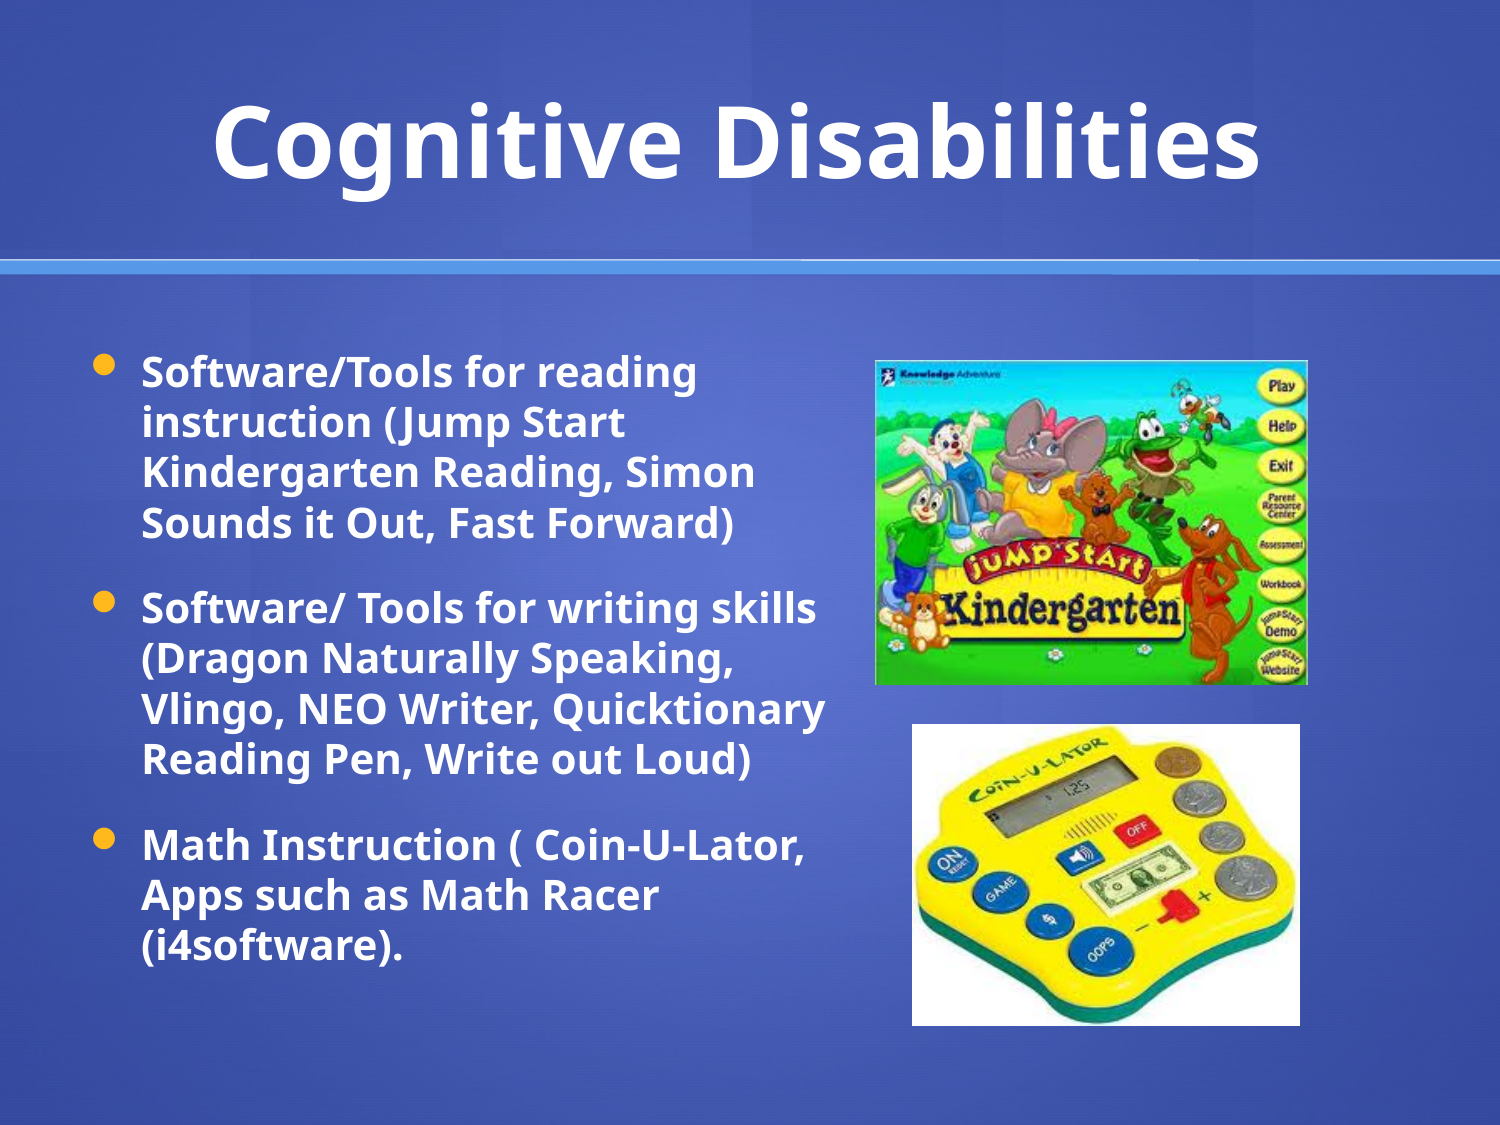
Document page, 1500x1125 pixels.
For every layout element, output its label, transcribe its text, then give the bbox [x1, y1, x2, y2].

list Software/Tools for reading instruction (Jump Start Kindergarten Reading, Simon Sounds it Out, Fast Forward) Software/ Tools for writing skills (Dragon Naturally Speaking, Vlingo, NEO Writer, Quicktionary Reading Pen, Write out Loud) Math Instruction ( Coin-U-Lator, Apps such as Math Racer (i4software). [75, 337, 863, 988]
picture [911, 723, 1301, 1027]
picture [873, 359, 1309, 686]
title Cognitive Disabilities [75, 45, 1425, 233]
